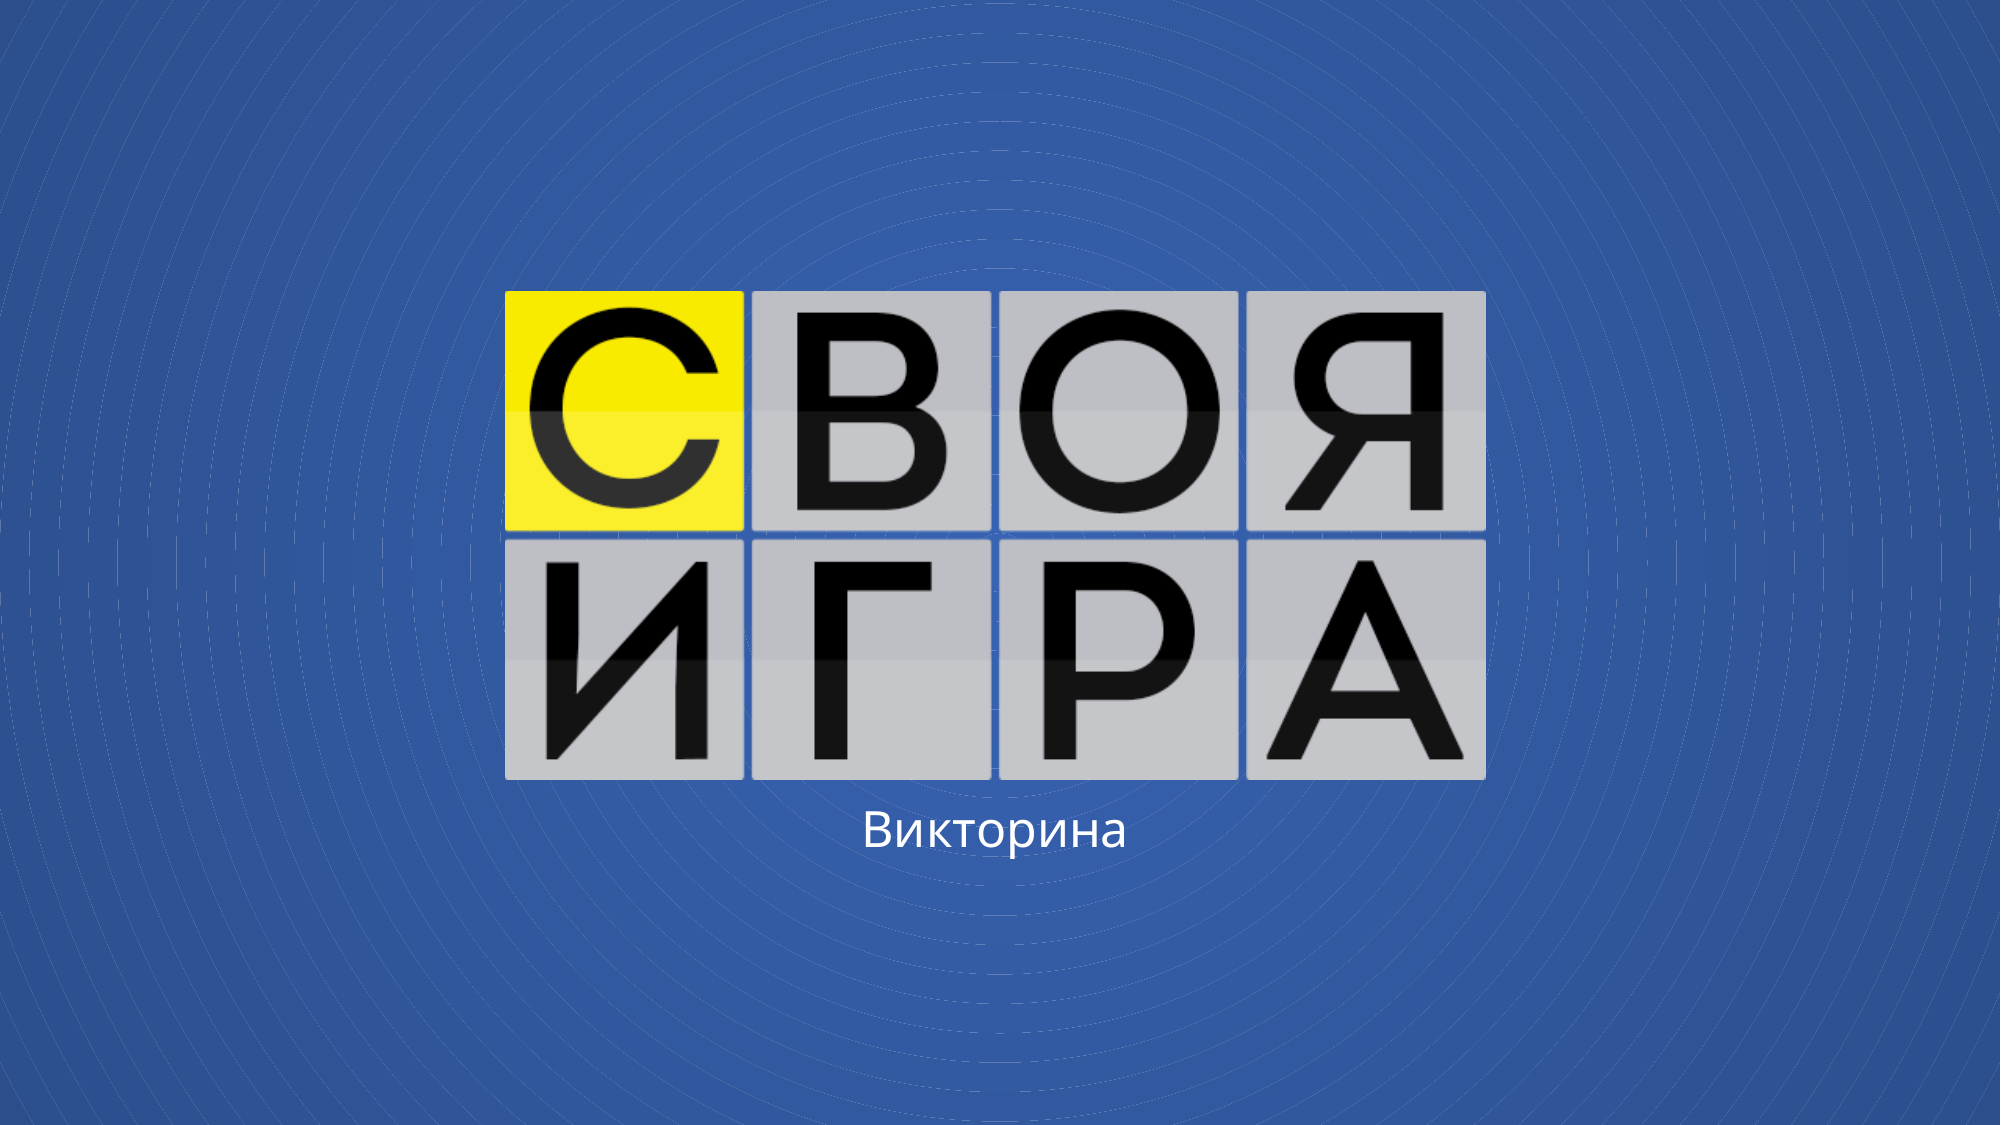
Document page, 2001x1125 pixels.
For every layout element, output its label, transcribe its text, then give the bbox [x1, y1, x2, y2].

subtitle Викторина [245, 796, 1746, 1068]
picture [505, 291, 1486, 780]
